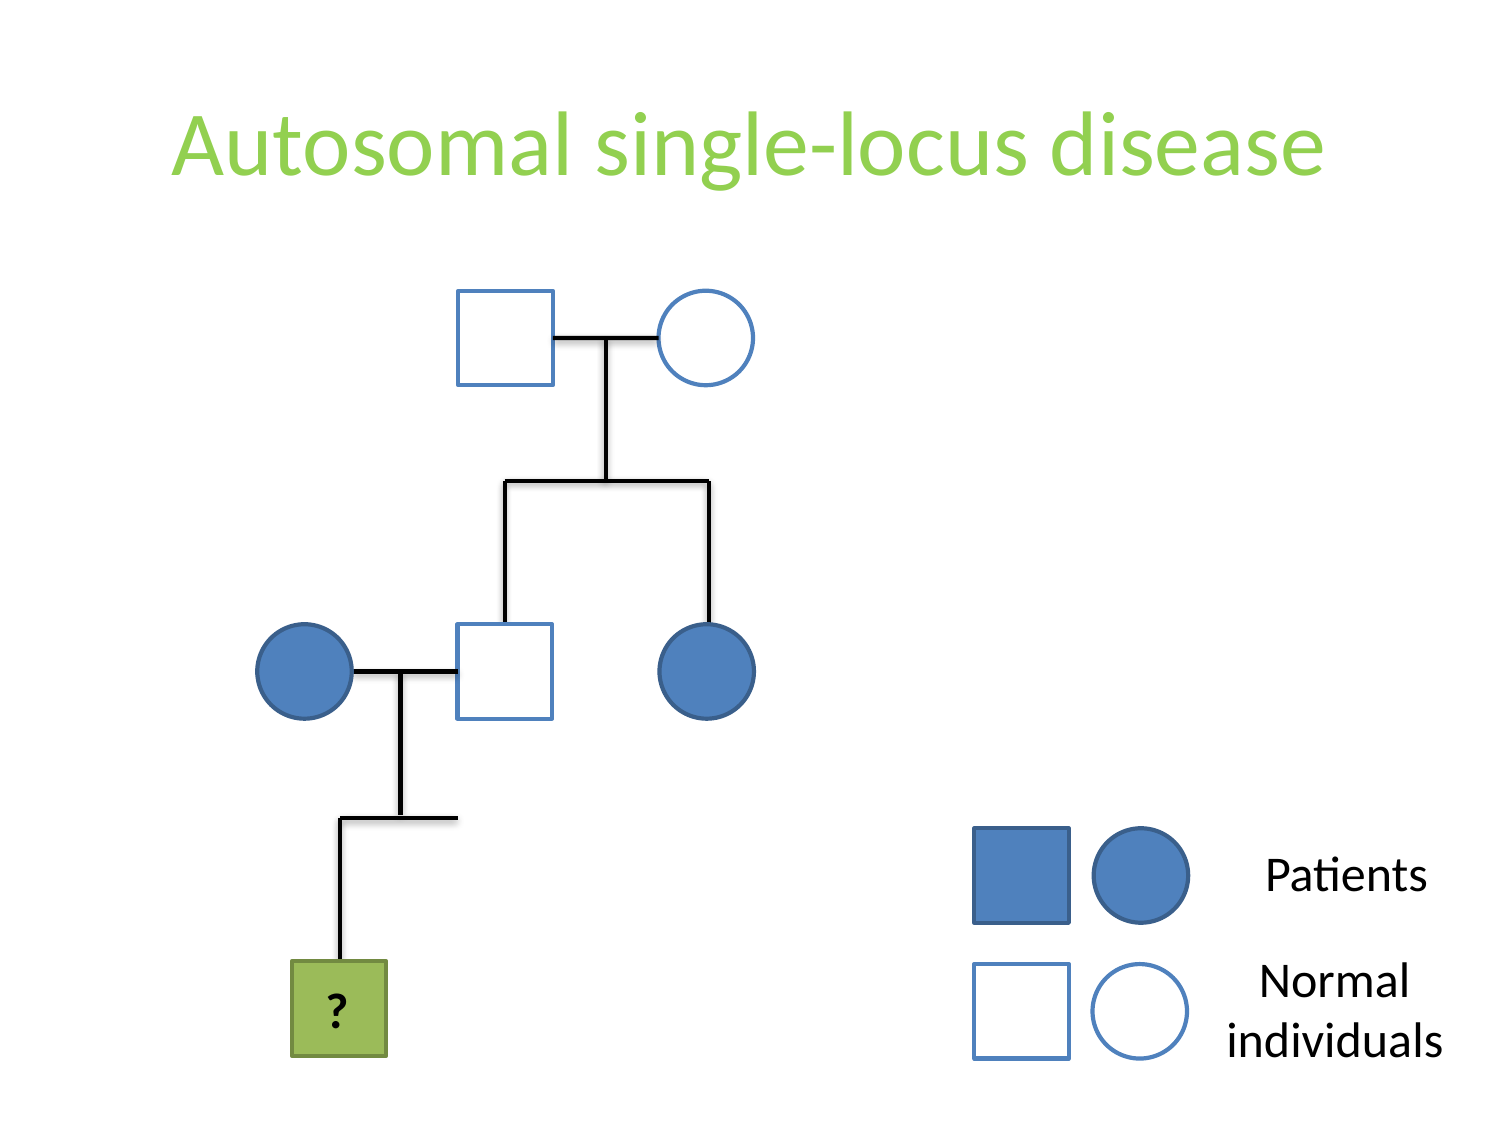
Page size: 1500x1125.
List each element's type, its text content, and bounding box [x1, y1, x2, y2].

text_box ? [310, 971, 370, 1046]
text_box [1091, 826, 1191, 925]
text_box [656, 288, 756, 388]
text_box [290, 959, 388, 1058]
text_box Patients [1222, 834, 1471, 909]
text_box [972, 962, 1071, 1061]
text_box [972, 826, 1071, 925]
text_box [255, 622, 354, 721]
text_box [1090, 961, 1190, 1061]
title Autosomal single-locus disease [75, 45, 1425, 233]
text_box [657, 622, 757, 721]
text_box [455, 622, 554, 721]
text_box Normal individuals [1198, 940, 1471, 1076]
text_box [456, 289, 555, 387]
